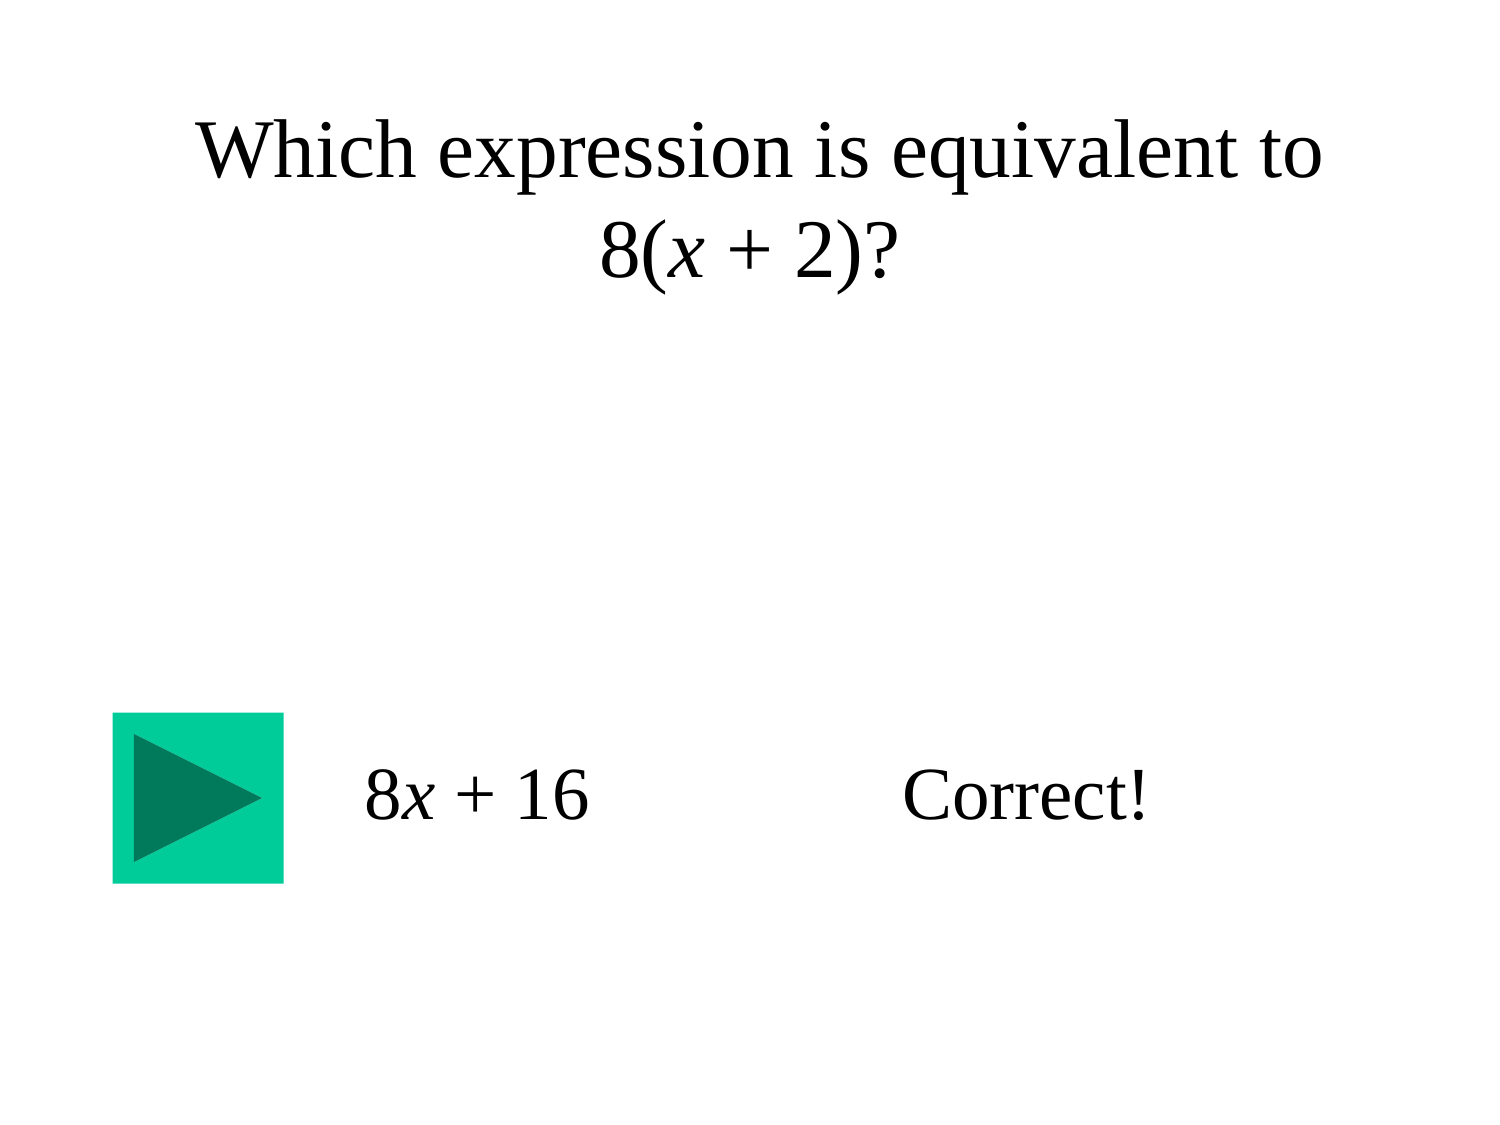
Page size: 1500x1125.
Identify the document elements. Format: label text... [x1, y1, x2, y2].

text_box Which expression is equivalent to 8(x + 2)? [112, 99, 1388, 288]
text_box [112, 712, 284, 884]
text_box Correct! [887, 737, 1300, 843]
text_box 8x + 16 [349, 737, 887, 843]
